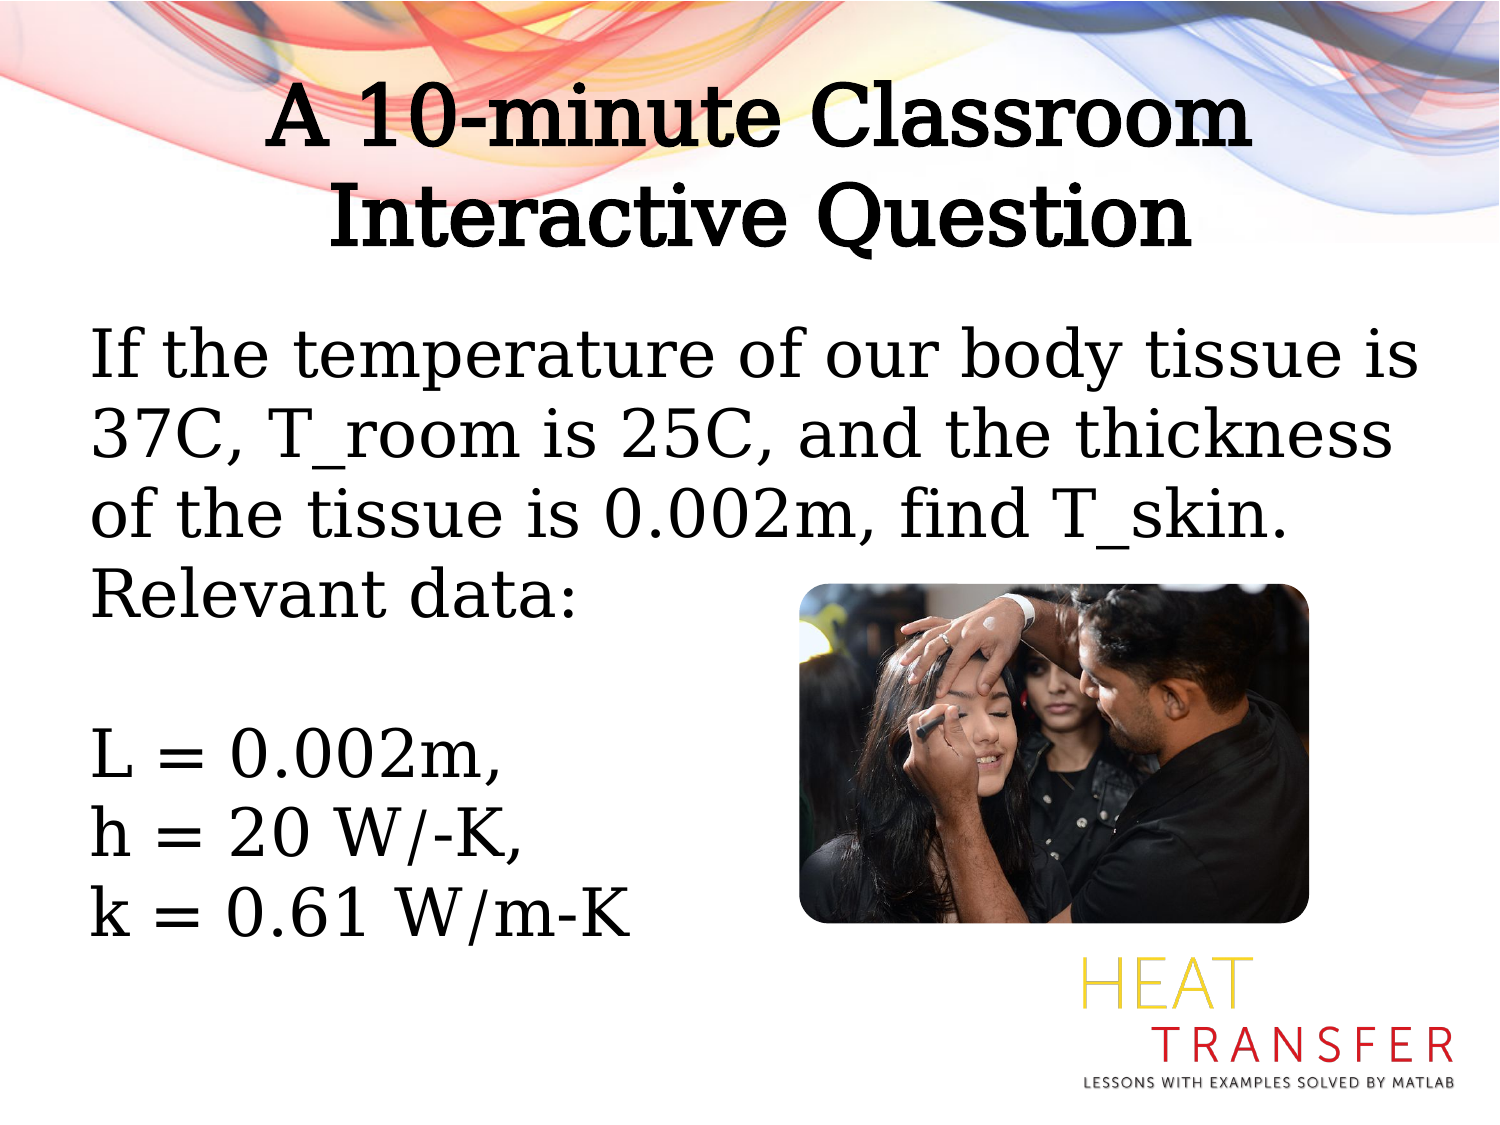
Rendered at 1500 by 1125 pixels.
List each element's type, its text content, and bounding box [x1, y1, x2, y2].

text_box [75, 278, 1376, 975]
picture [799, 583, 1310, 924]
picture [0, 1, 1499, 243]
picture [1075, 946, 1464, 1093]
text_box A 10-minute Classroom Interactive Question [74, 54, 1446, 269]
